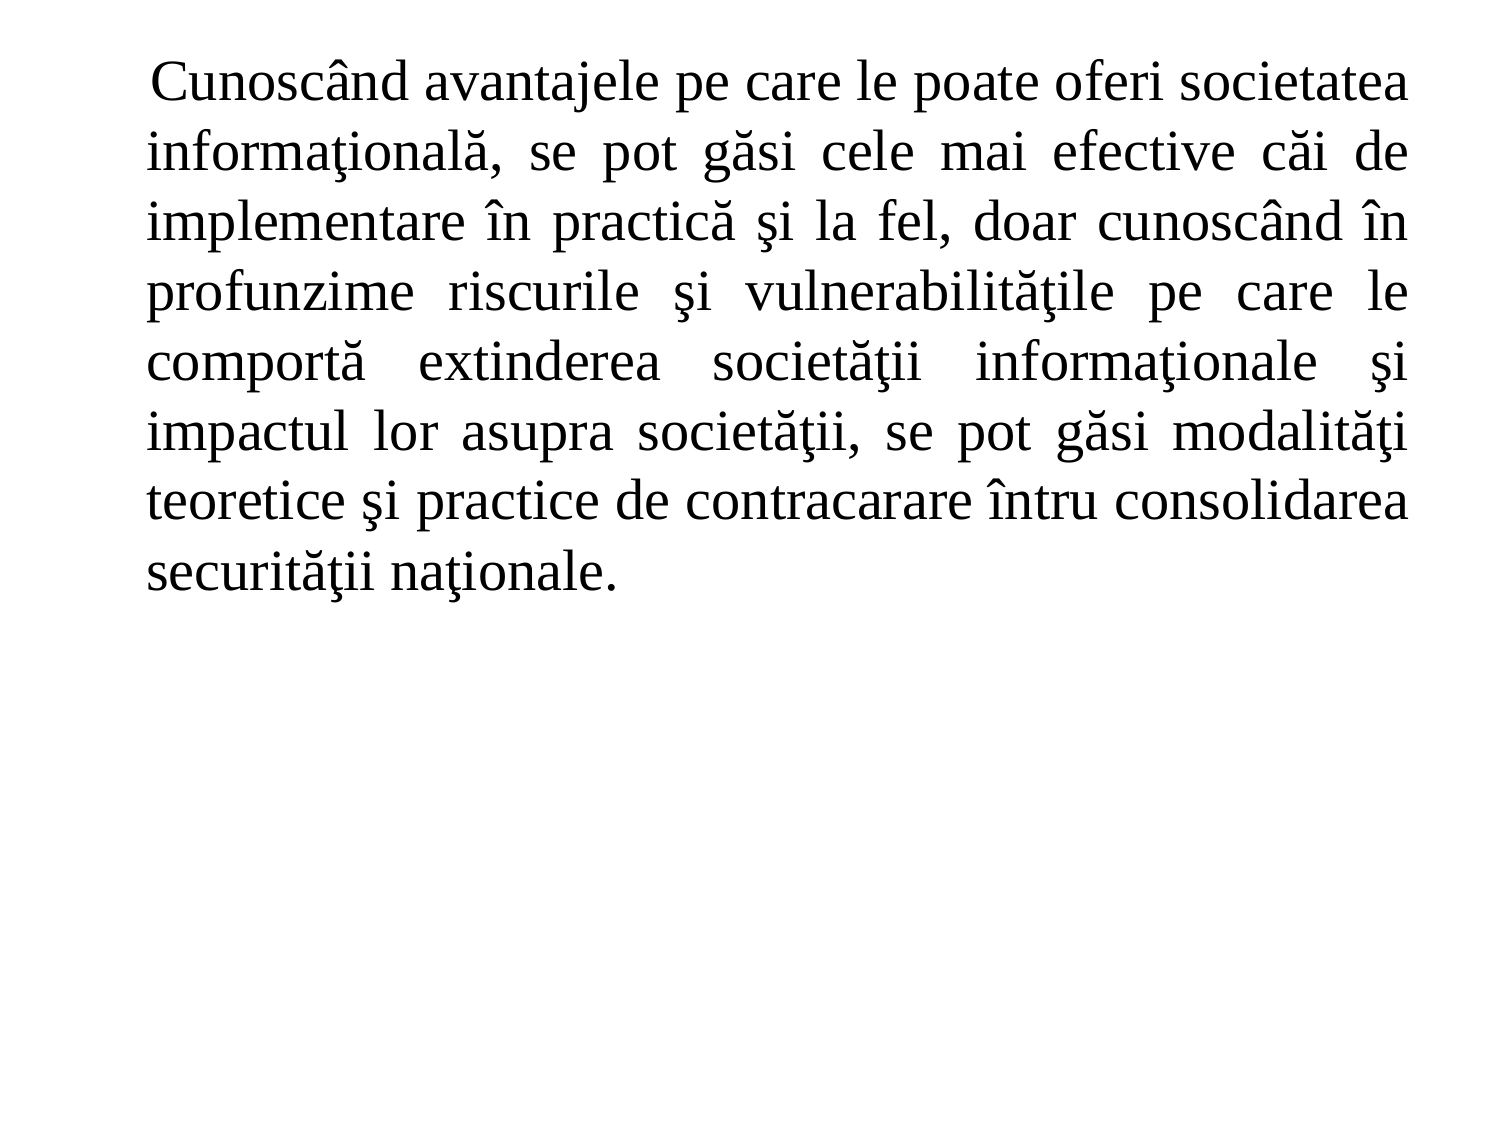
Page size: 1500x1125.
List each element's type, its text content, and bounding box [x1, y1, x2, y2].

list Cunoscând avantajele pe care le poate oferi societatea informaţională, se pot găsi cele mai efective căi de implementare în practică şi la fel, doar cunoscând în profunzime riscurile şi vulnerabilităţile pe care le comportă extinderea societăţii informaţionale şi impactul lor asupra societăţii, se pot găsi modalităţi teoretice şi practice de contracarare întru consolidarea securităţii naţionale. [75, 35, 1425, 1005]
